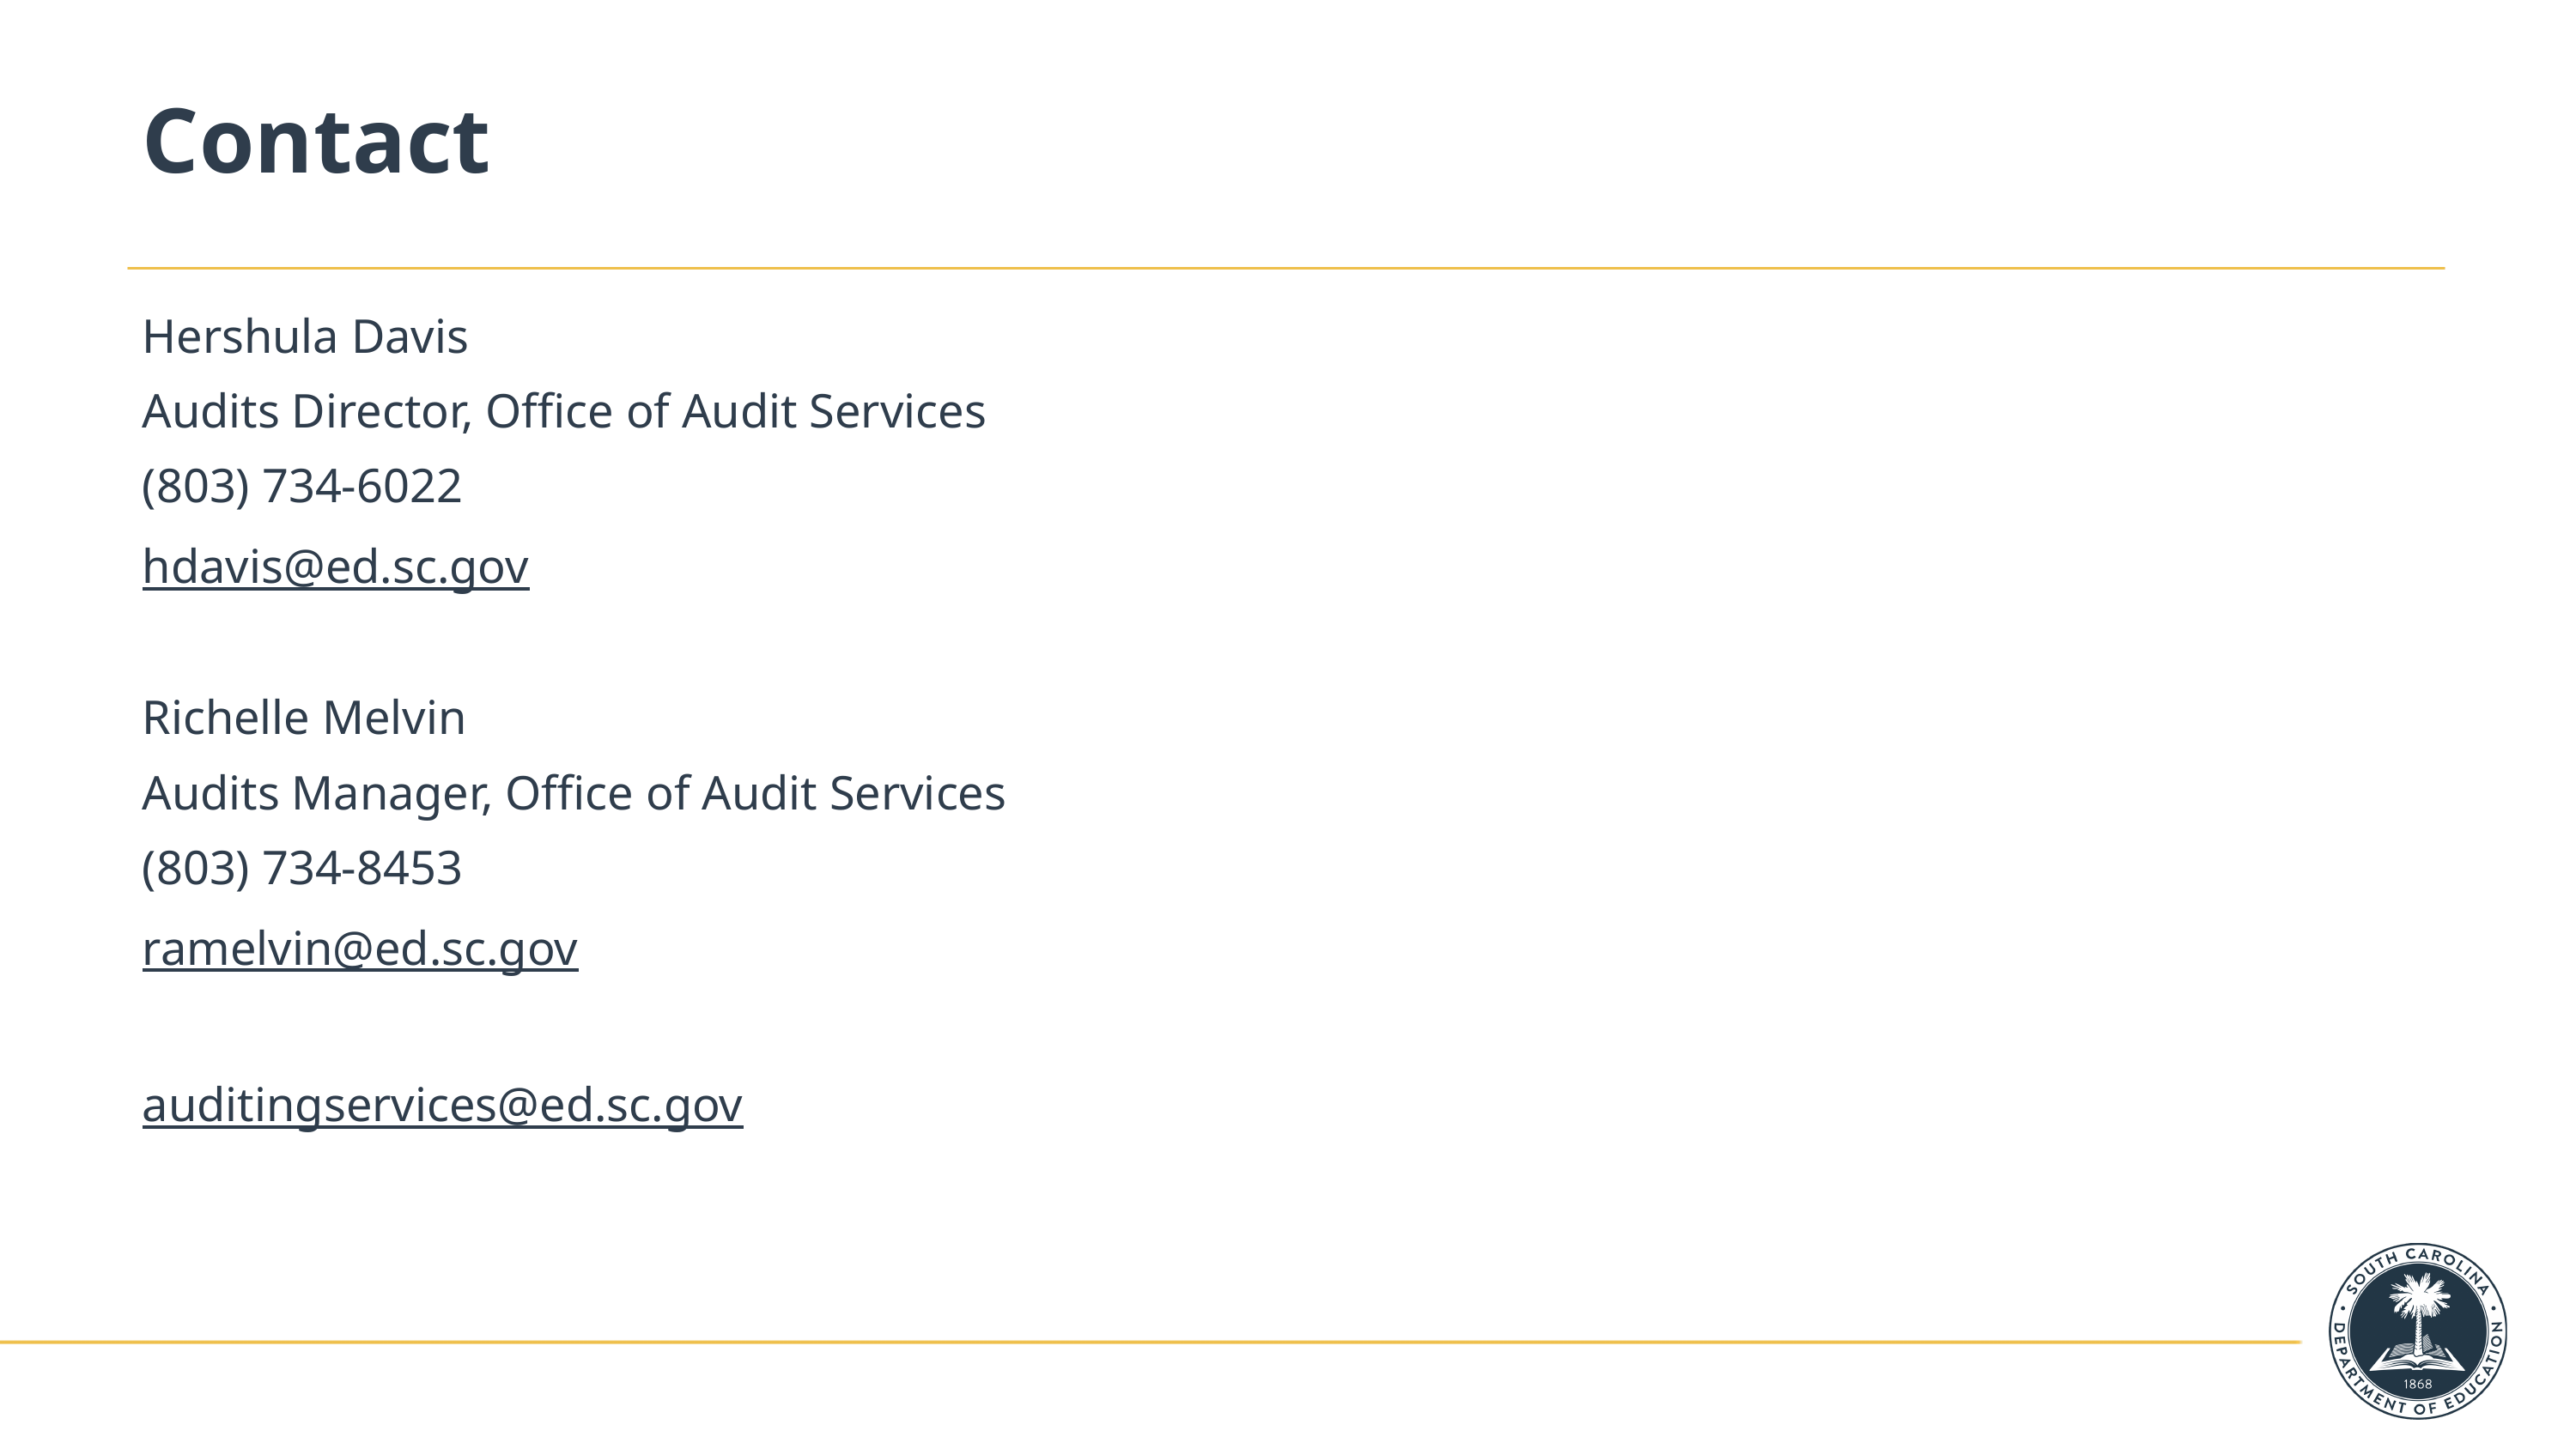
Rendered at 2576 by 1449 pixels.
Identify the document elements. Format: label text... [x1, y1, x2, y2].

list Hershula Davis Audits Director, Office of Audit Services (803) 734-6022 hdavis@ed.sc.gov Richelle Melvin Audits Manager, Office of Audit Services (803) 734-8453 ramelvin@ed.sc.gov auditingservices@ed.sc.gov [129, 306, 2447, 1149]
picture [2329, 1243, 2507, 1420]
title Contact [129, 76, 2447, 232]
